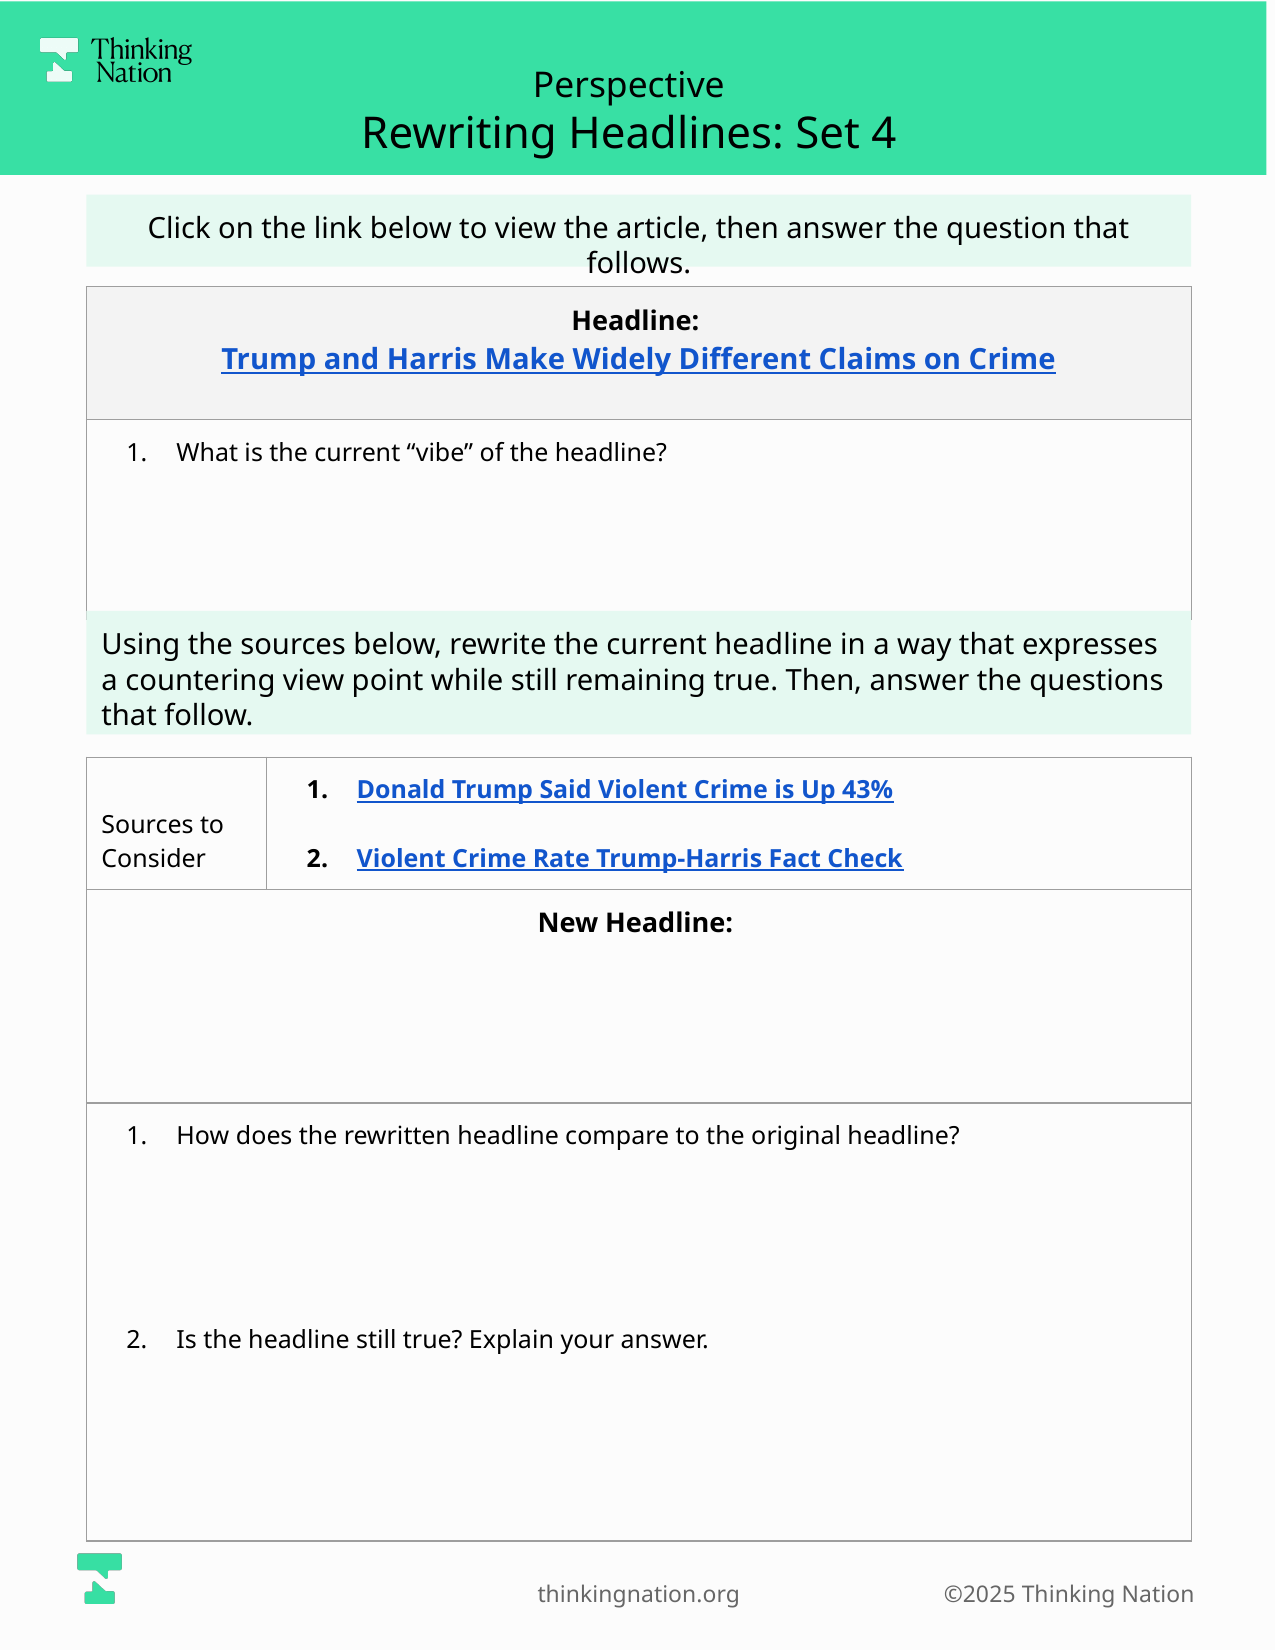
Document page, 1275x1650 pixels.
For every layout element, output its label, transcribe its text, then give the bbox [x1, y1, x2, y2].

text_box thinkingnation.org [488, 1563, 790, 1614]
table_header Headline: Trump and Harris Make Widely Different Claims on Crime [87, 287, 1191, 419]
table_cell What is the current “vibe” of the headline? [87, 420, 1191, 610]
text_box Click on the link below to view the article, then answer the question that follows. [86, 194, 1192, 267]
text_box ©2025 Thinking Nation [909, 1563, 1211, 1614]
text_box Perspective Rewriting Headlines: Set 4 [0, 1, 1267, 175]
picture [22, 23, 197, 96]
text_box Using the sources below, rewrite the current headline in a way that expresses a countering view point while still remaining true. Then, answer the questions that follow. [86, 610, 1192, 735]
table_header Sources to Consider [87, 758, 266, 889]
table_cell How does the rewritten headline compare to the original headline? Is the headline still true? Explain your answer. [87, 1104, 1191, 1540]
picture [63, 1542, 135, 1615]
table_cell New Headline: [87, 890, 1191, 1102]
table_header Donald Trump Said Violent Crime is Up 43% Violent Crime Rate Trump-Harris Fact Check [267, 758, 1191, 889]
